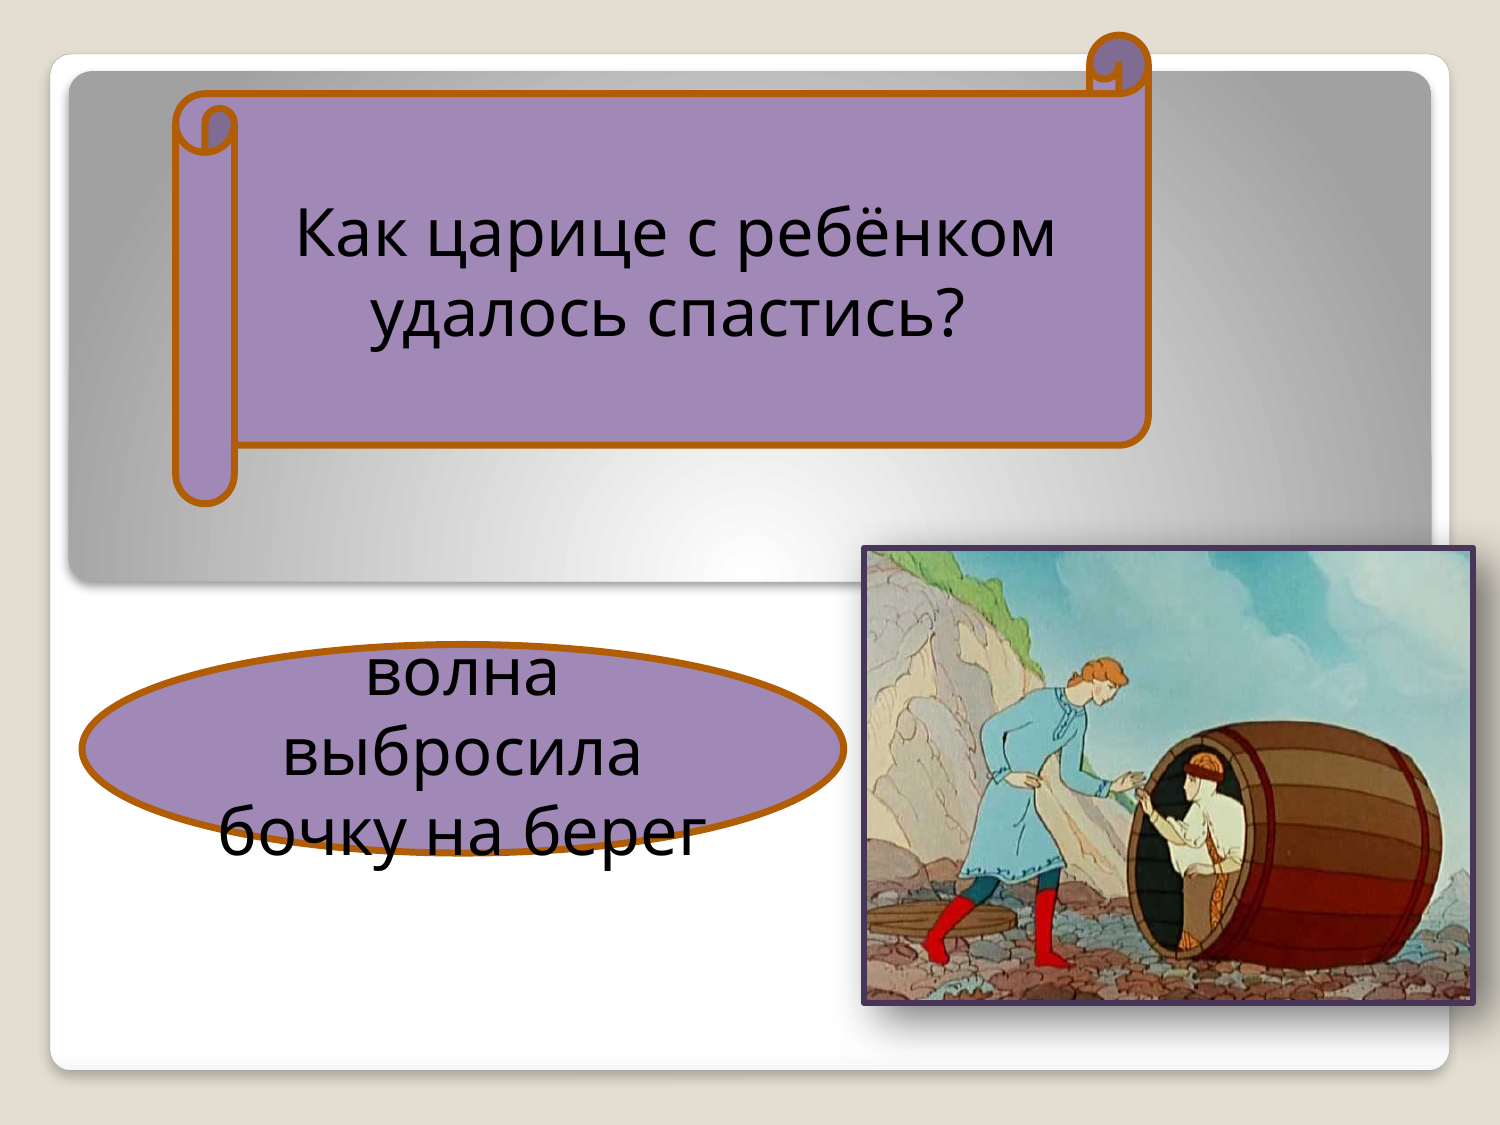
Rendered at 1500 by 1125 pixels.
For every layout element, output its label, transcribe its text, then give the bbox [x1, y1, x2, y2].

text_box Как царице с ребёнком удалось спастись? [172, 31, 1152, 508]
picture [866, 550, 1471, 1000]
text_box волна выбросила бочку на берег [78, 640, 844, 857]
